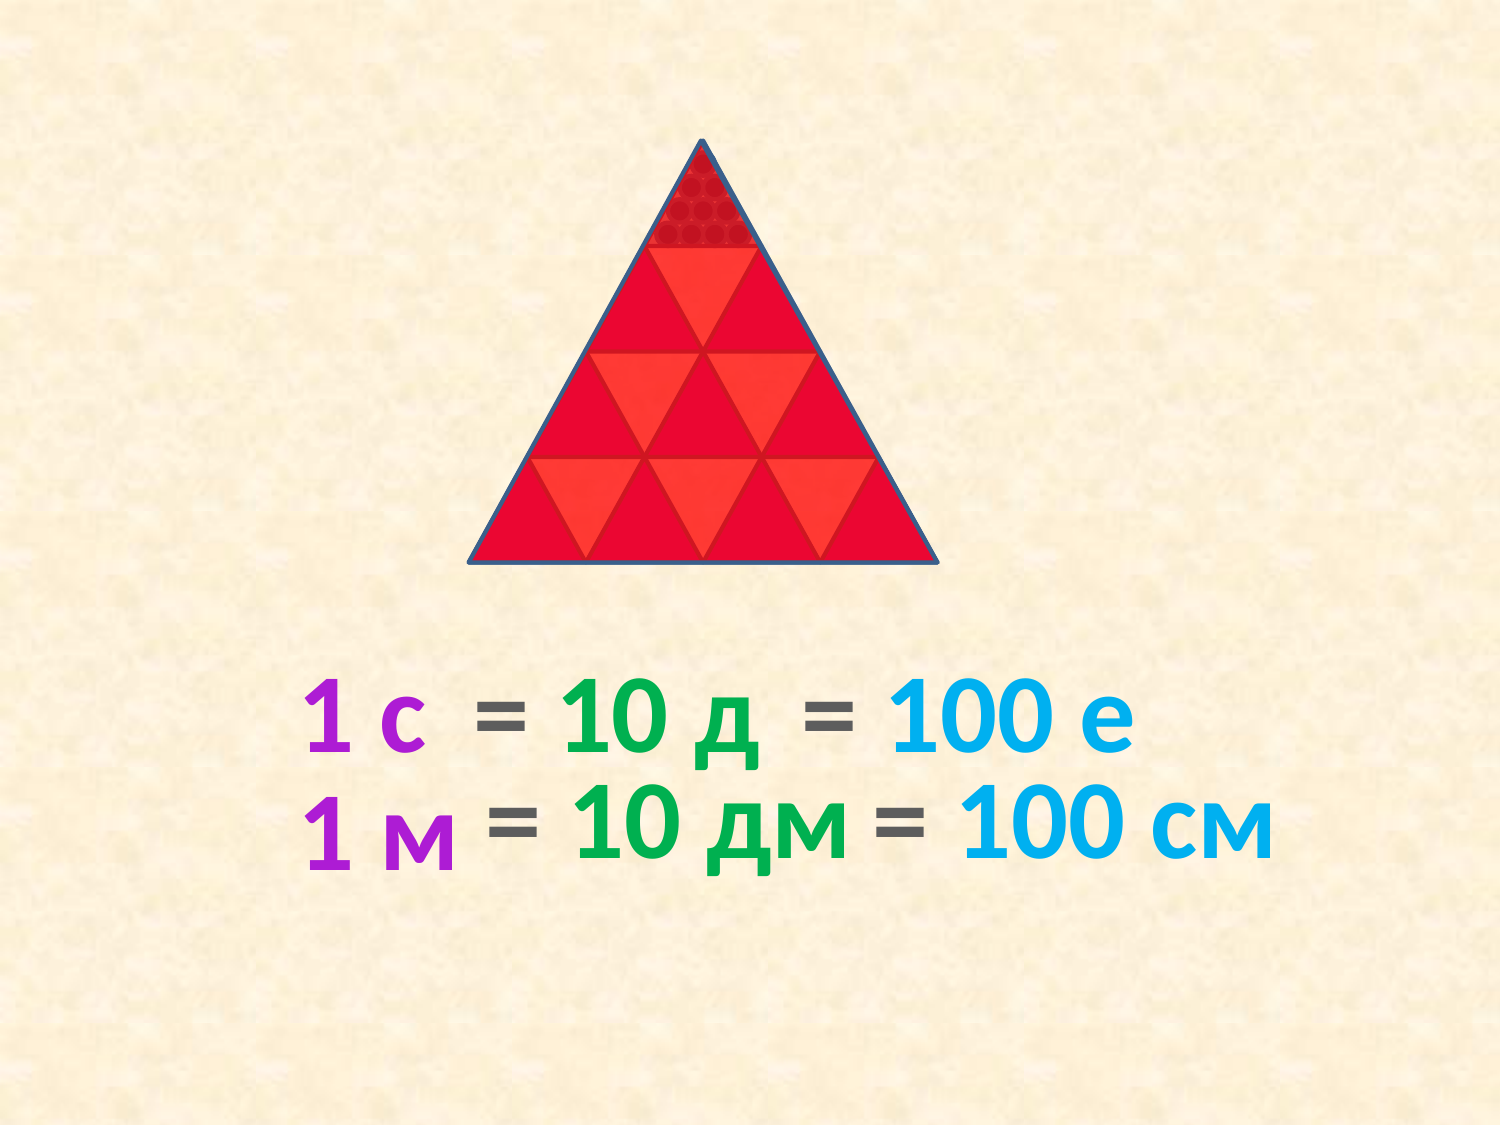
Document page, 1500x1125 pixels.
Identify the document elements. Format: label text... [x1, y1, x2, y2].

text_box = 100 см [857, 738, 1293, 889]
text_box = 10 д [458, 632, 776, 749]
text_box = 100 е [786, 632, 1152, 738]
picture [0, 0, 1500, 1125]
text_box 1 с [281, 632, 442, 749]
text_box = 10 дм [470, 738, 857, 889]
text_box 1 м [281, 749, 475, 900]
text_box [466, 138, 940, 565]
